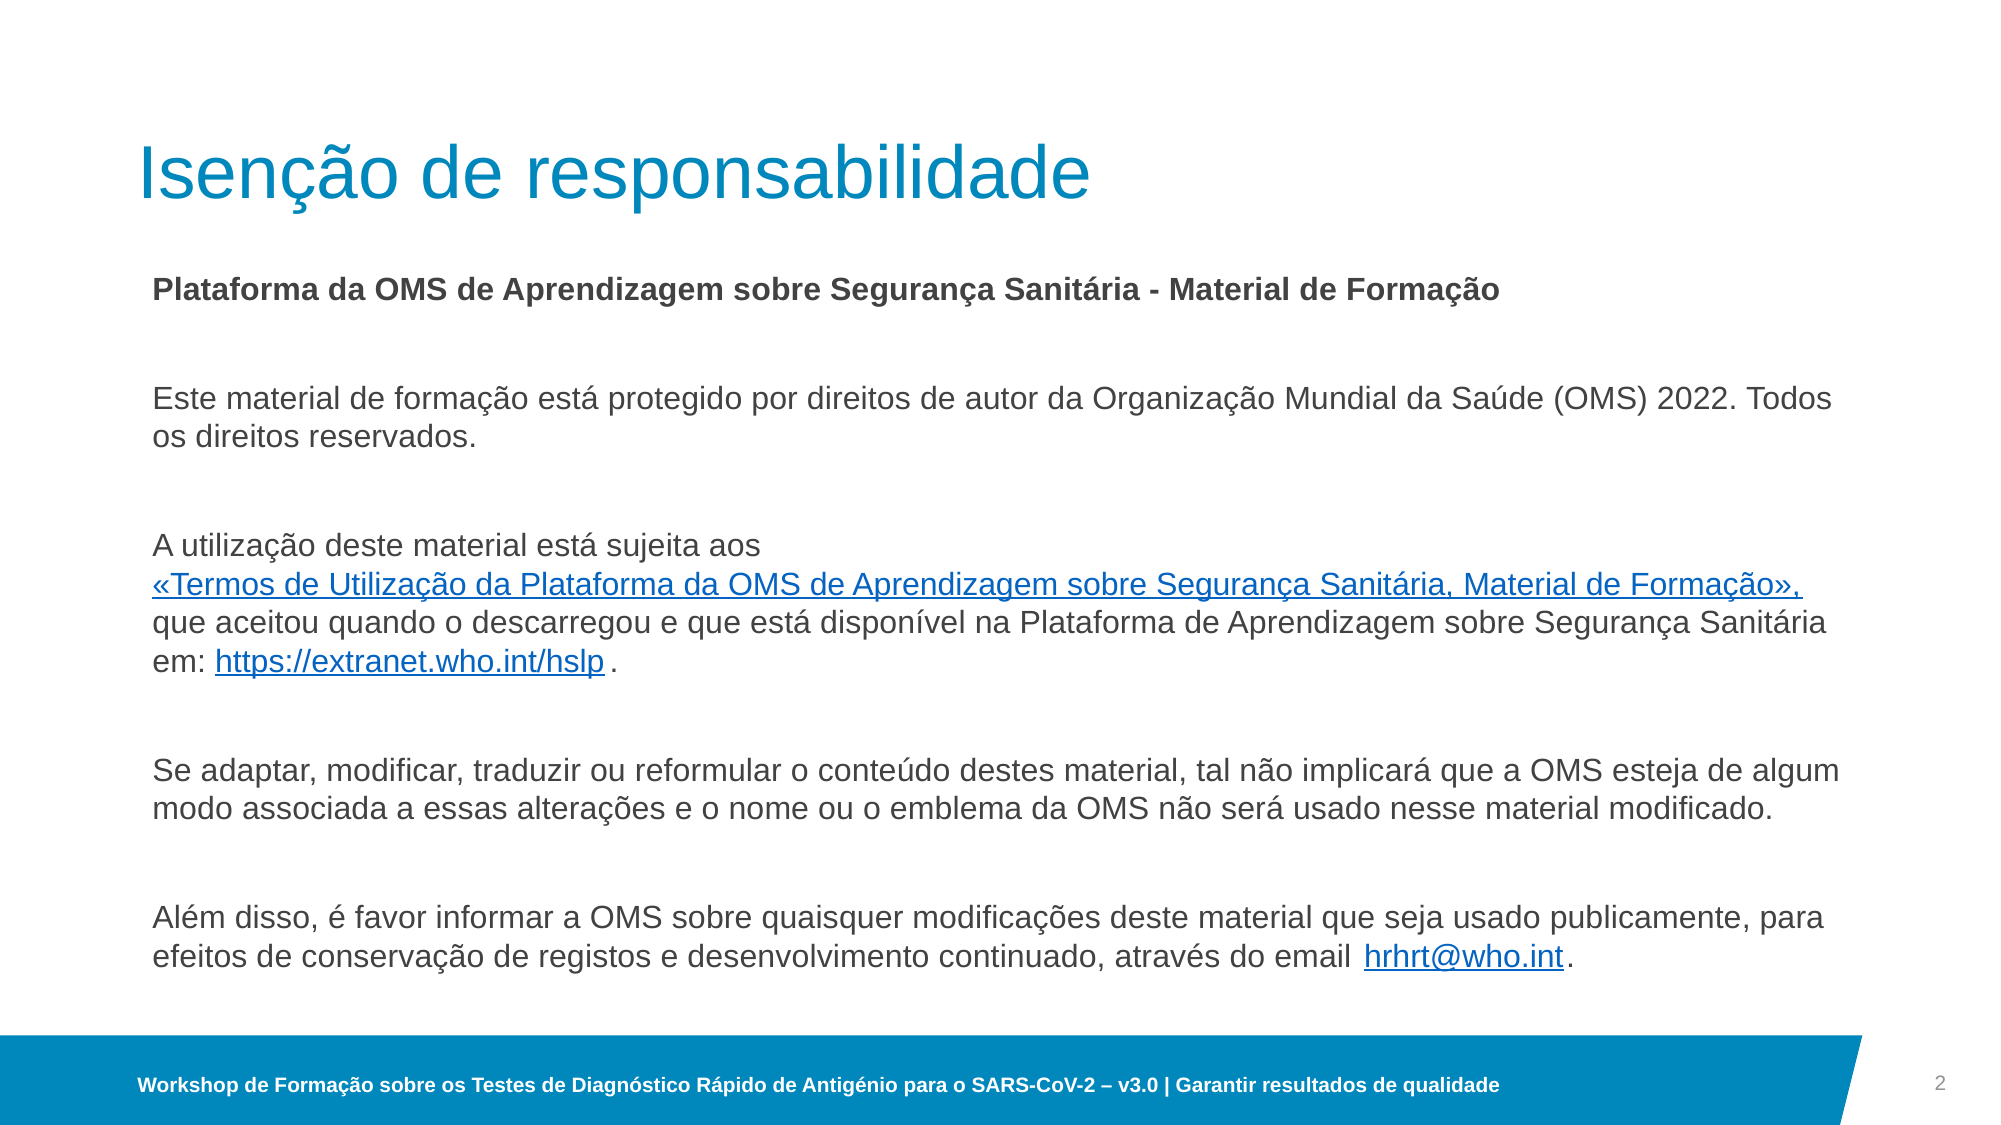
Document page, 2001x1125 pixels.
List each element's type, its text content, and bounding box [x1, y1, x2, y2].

title Isenção de responsabilidade [137, 59, 1863, 215]
slide_number 2 [1862, 1035, 1947, 1125]
list Plataforma da OMS de Aprendizagem sobre Segurança Sanitária - Material de Formação Este material de formação está protegido por direitos de autor da Organização Mundial da Saúde (OMS) 2022. Todos os direitos reservados. A utilização deste material está sujeita aos «Termos de Utilização da Plataforma da OMS de Aprendizagem sobre Segurança Sanitária, Material de Formação», que aceitou quando o descarregou e que está disponível na Plataforma de Aprendizagem sobre Segurança Sanitária em: https://extranet.who.int/hslp. Se adaptar, modificar, traduzir ou reformular o conteúdo destes material, tal não implicará que a OMS esteja de algum modo associada a essas alterações e o nome ou o emblema da OMS não será usado nesse material modificado. Além disso, é favor informar a OMS sobre quaisquer modificações deste material que seja usado publicamente, para efeitos de conservação de registos e desenvolvimento continuado, através do email hrhrt@who.int. [137, 260, 1863, 990]
footer Workshop de Formação sobre os Testes de Diagnóstico Rápido de Antigénio para o SARS-CoV-2 – v3.0 | Garantir resultados de qualidade [137, 1042, 1642, 1125]
